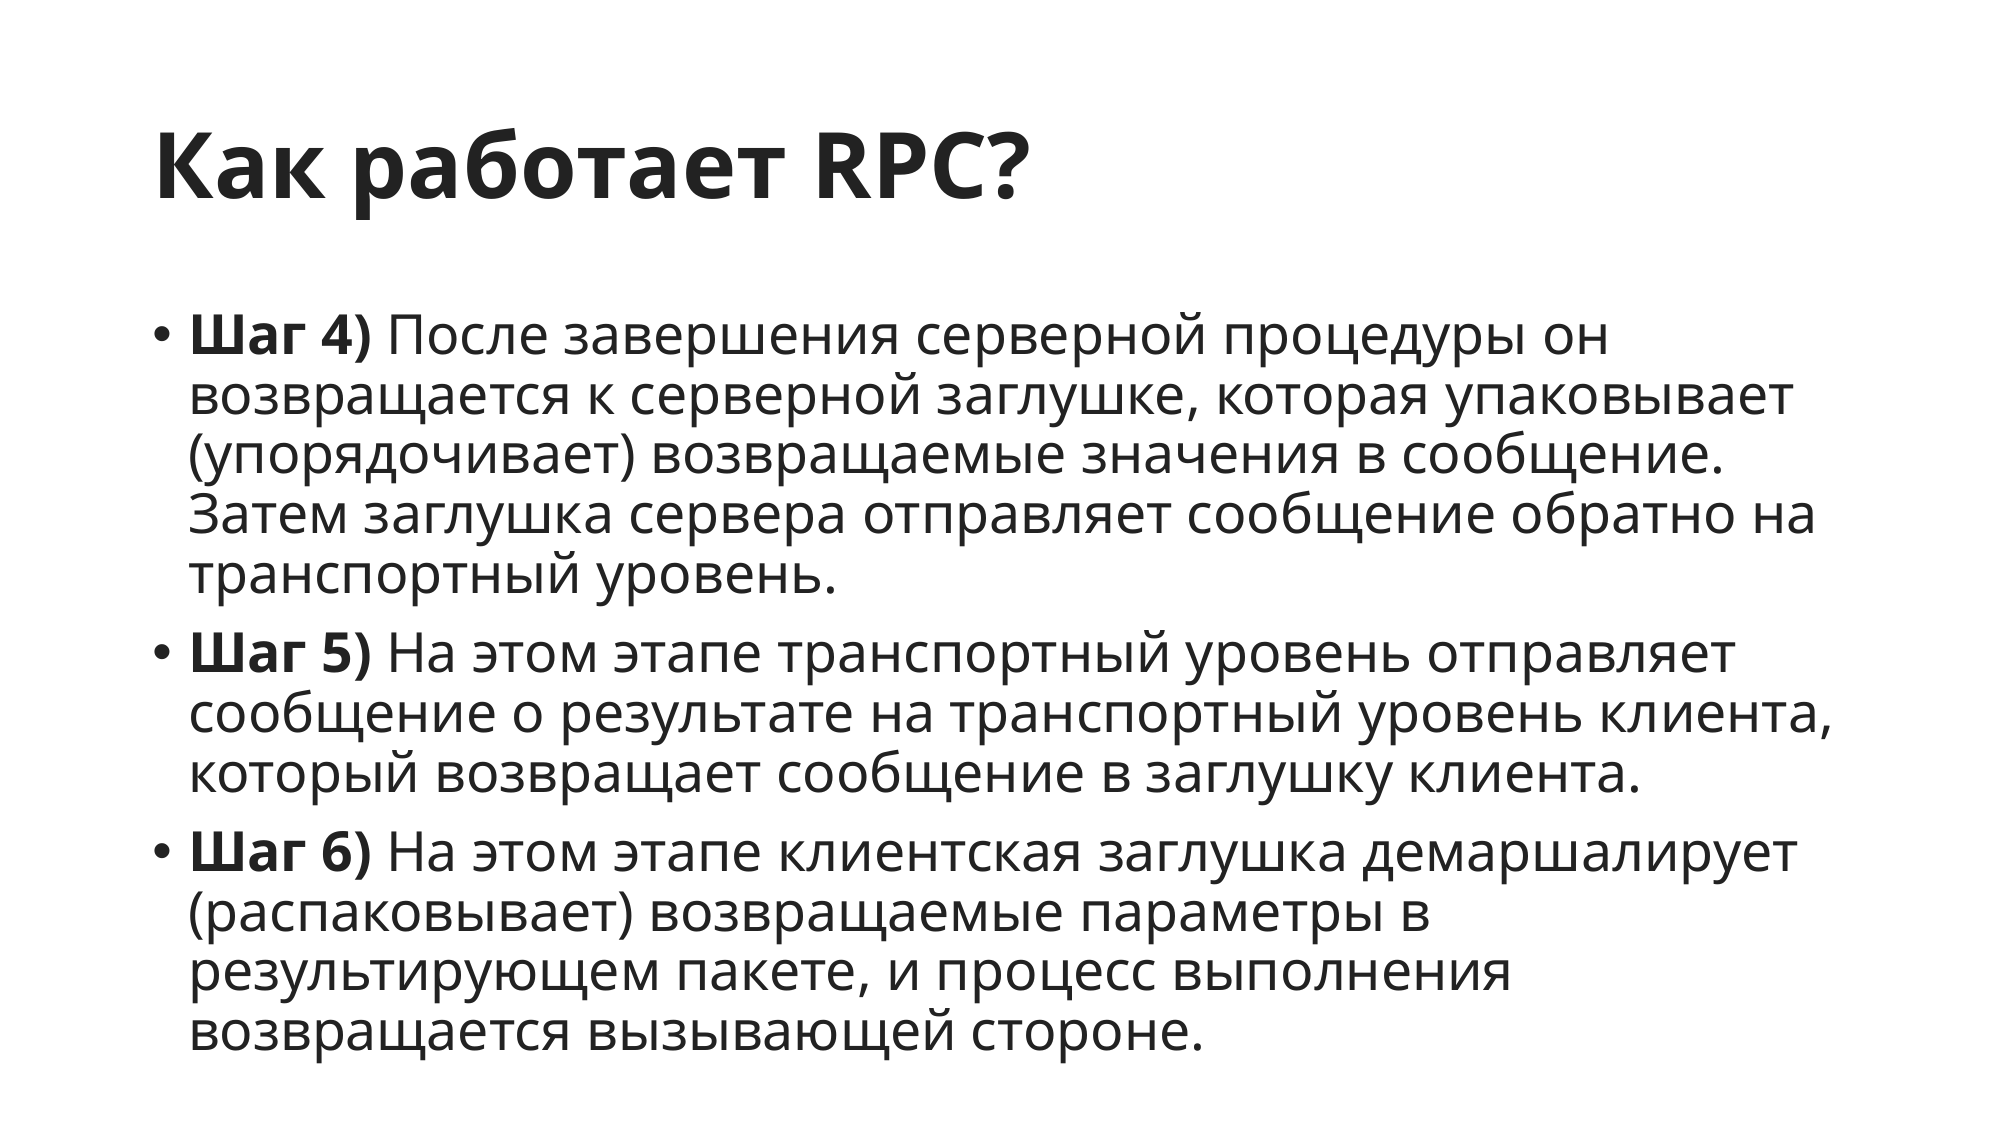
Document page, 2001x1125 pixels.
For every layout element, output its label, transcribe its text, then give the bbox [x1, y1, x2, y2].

list Шаг 4) После завершения серверной процедуры он возвращается к серверной заглушке, которая упаковывает (упорядочивает) возвращаемые значения в сообщение. Затем заглушка сервера отправляет сообщение обратно на транспортный уровень. Шаг 5) На этом этапе транспортный уровень отправляет сообщение о результате на транспортный уровень клиента, который возвращает сообщение в заглушку клиента. Шаг 6) На этом этапе клиентская заглушка демаршалирует (распаковывает) возвращаемые параметры в результирующем пакете, и процесс выполнения возвращается вызывающей стороне. [137, 299, 1863, 1083]
title Как работает RPC? [137, 59, 1863, 278]
